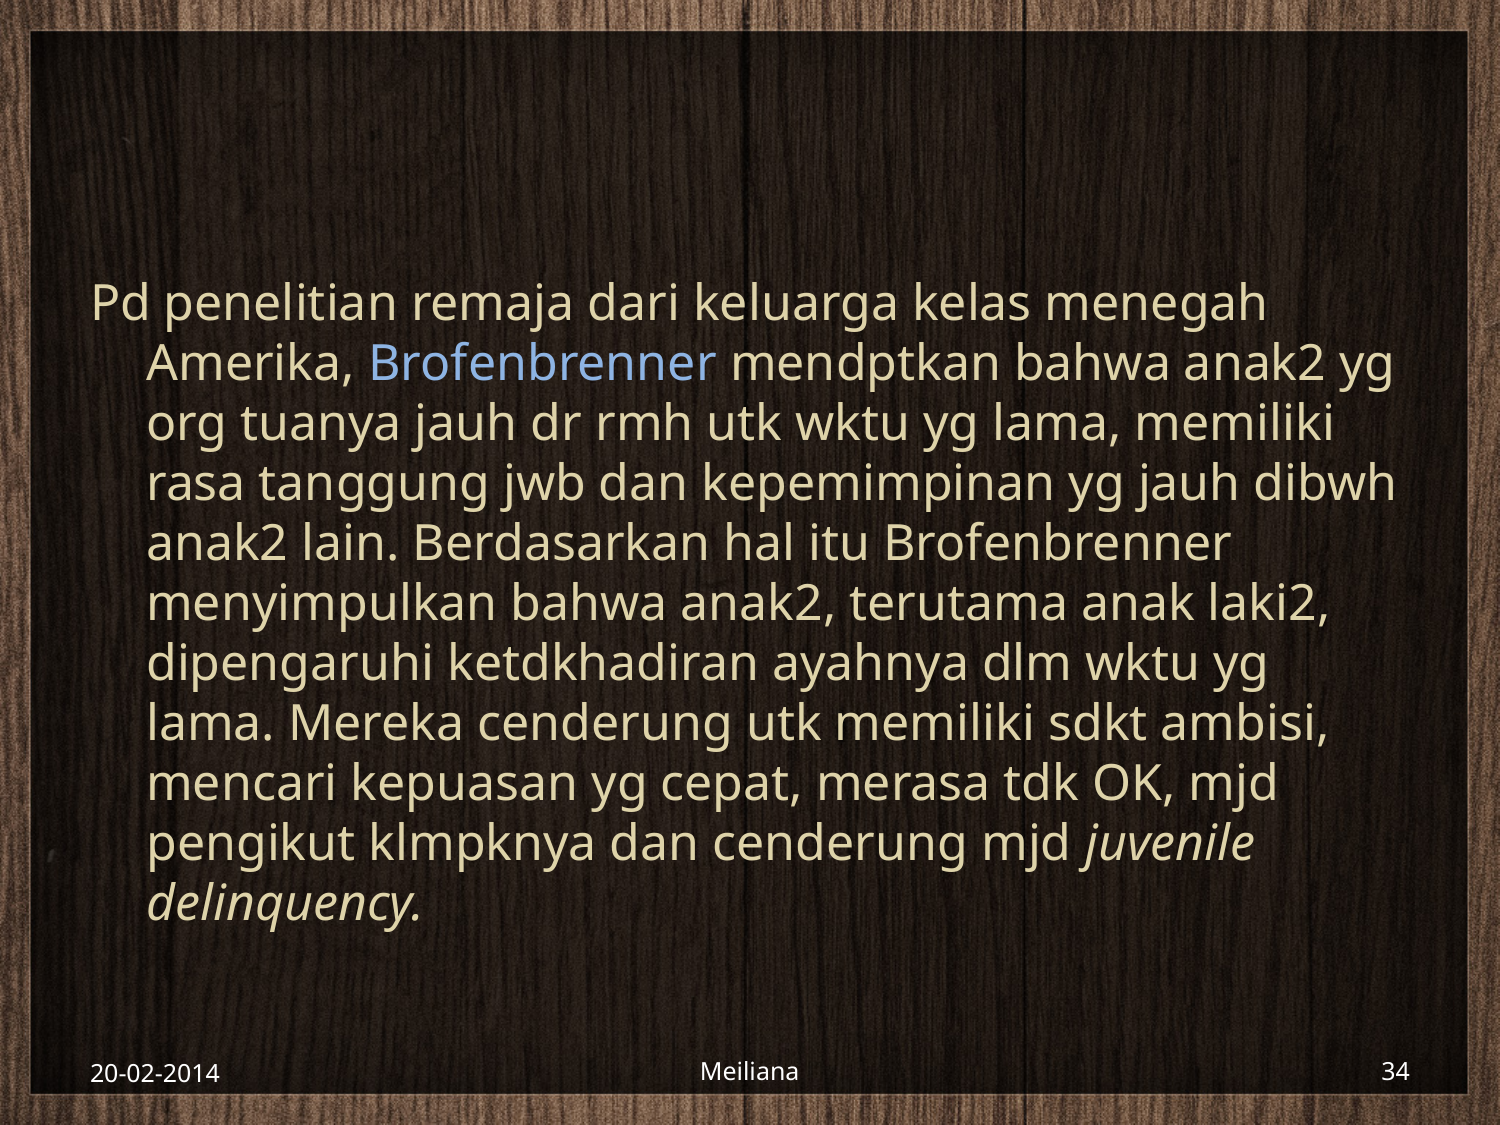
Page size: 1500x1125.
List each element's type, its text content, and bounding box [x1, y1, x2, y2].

footer Meiliana [512, 1042, 988, 1103]
list Pd penelitian remaja dari keluarga kelas menegah Amerika, Brofenbrenner mendptkan bahwa anak2 yg org tuanya jauh dr rmh utk wktu yg lama, memiliki rasa tanggung jwb dan kepemimpinan yg jauh dibwh anak2 lain. Berdasarkan hal itu Brofenbrenner menyimpulkan bahwa anak2, terutama anak laki2, dipengaruhi ketdkhadiran ayahnya dlm wktu yg lama. Mereka cenderung utk memiliki sdkt ambisi, mencari kepuasan yg cepat, merasa tdk OK, mjd pengikut klmpknya dan cenderung mjd juvenile delinquency. [75, 262, 1425, 1005]
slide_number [75, 1042, 425, 1103]
picture [0, 0, 1500, 1125]
slide_number 34 [1074, 1042, 1425, 1103]
